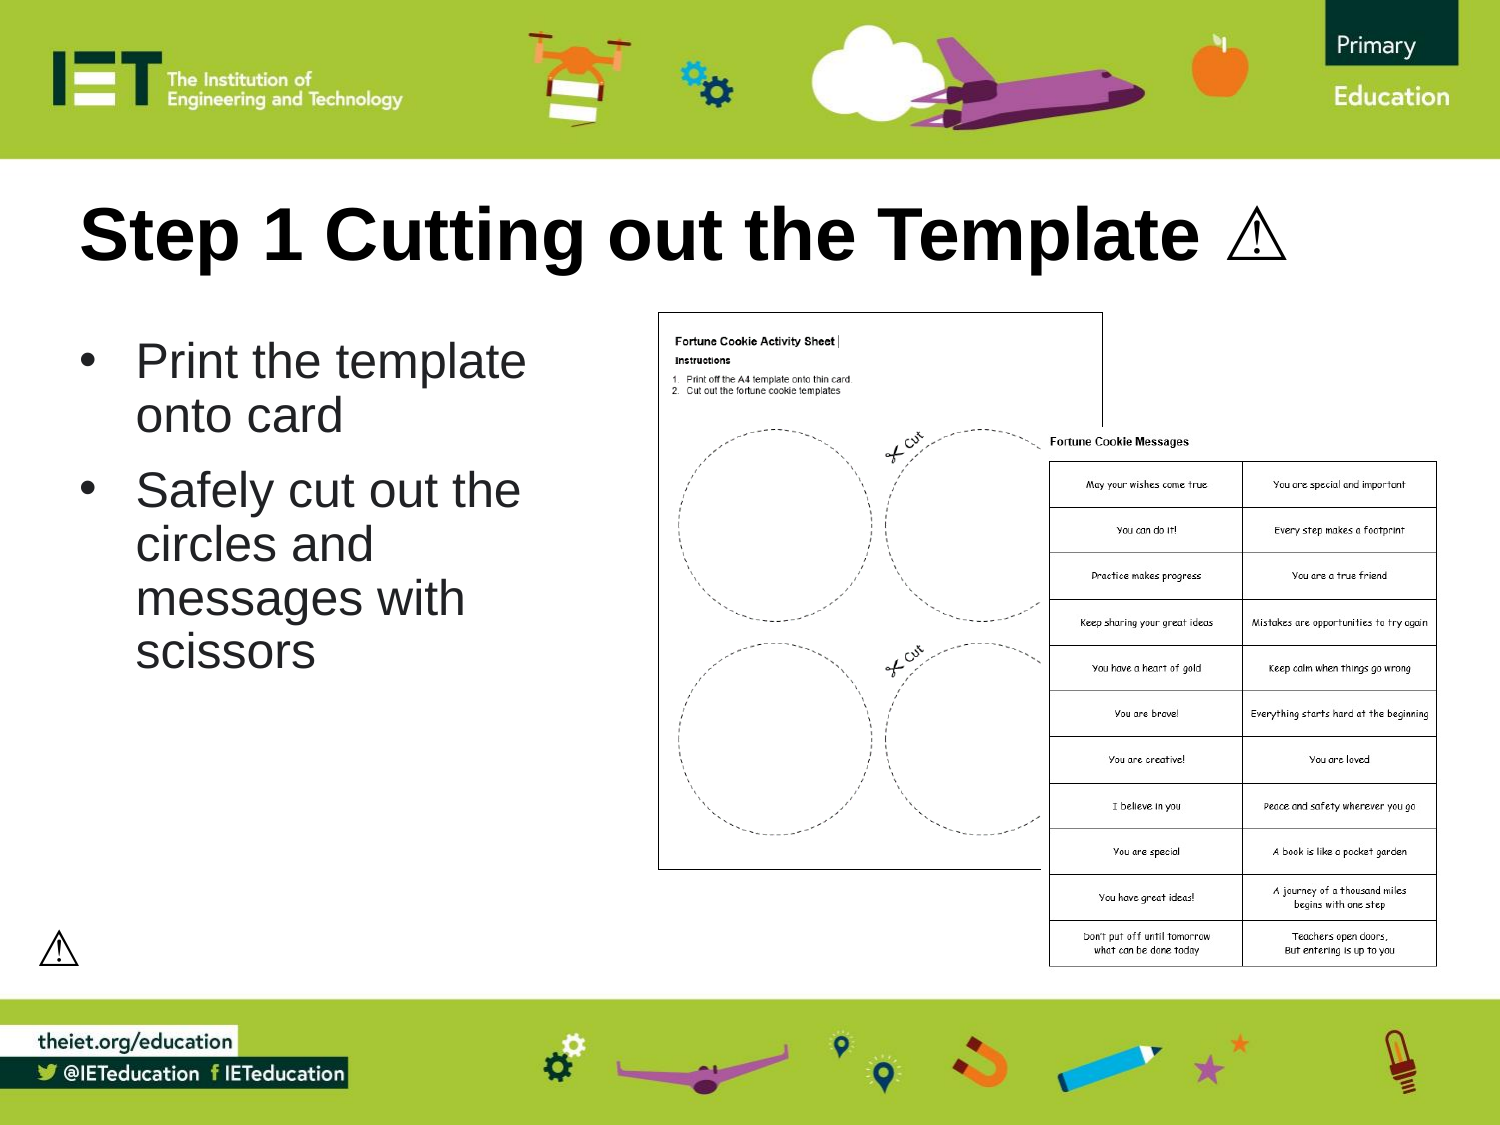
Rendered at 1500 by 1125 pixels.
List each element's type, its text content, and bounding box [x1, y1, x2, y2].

text_box [0, 171, 1484, 306]
text_box Print the template onto card Safely cut out the circles and messages with scissors [64, 327, 598, 688]
text_box ⚠ [21, 909, 78, 984]
text_box Step 1 Cutting out the Template ⚠ [64, 177, 1410, 283]
picture [0, 0, 1500, 1125]
